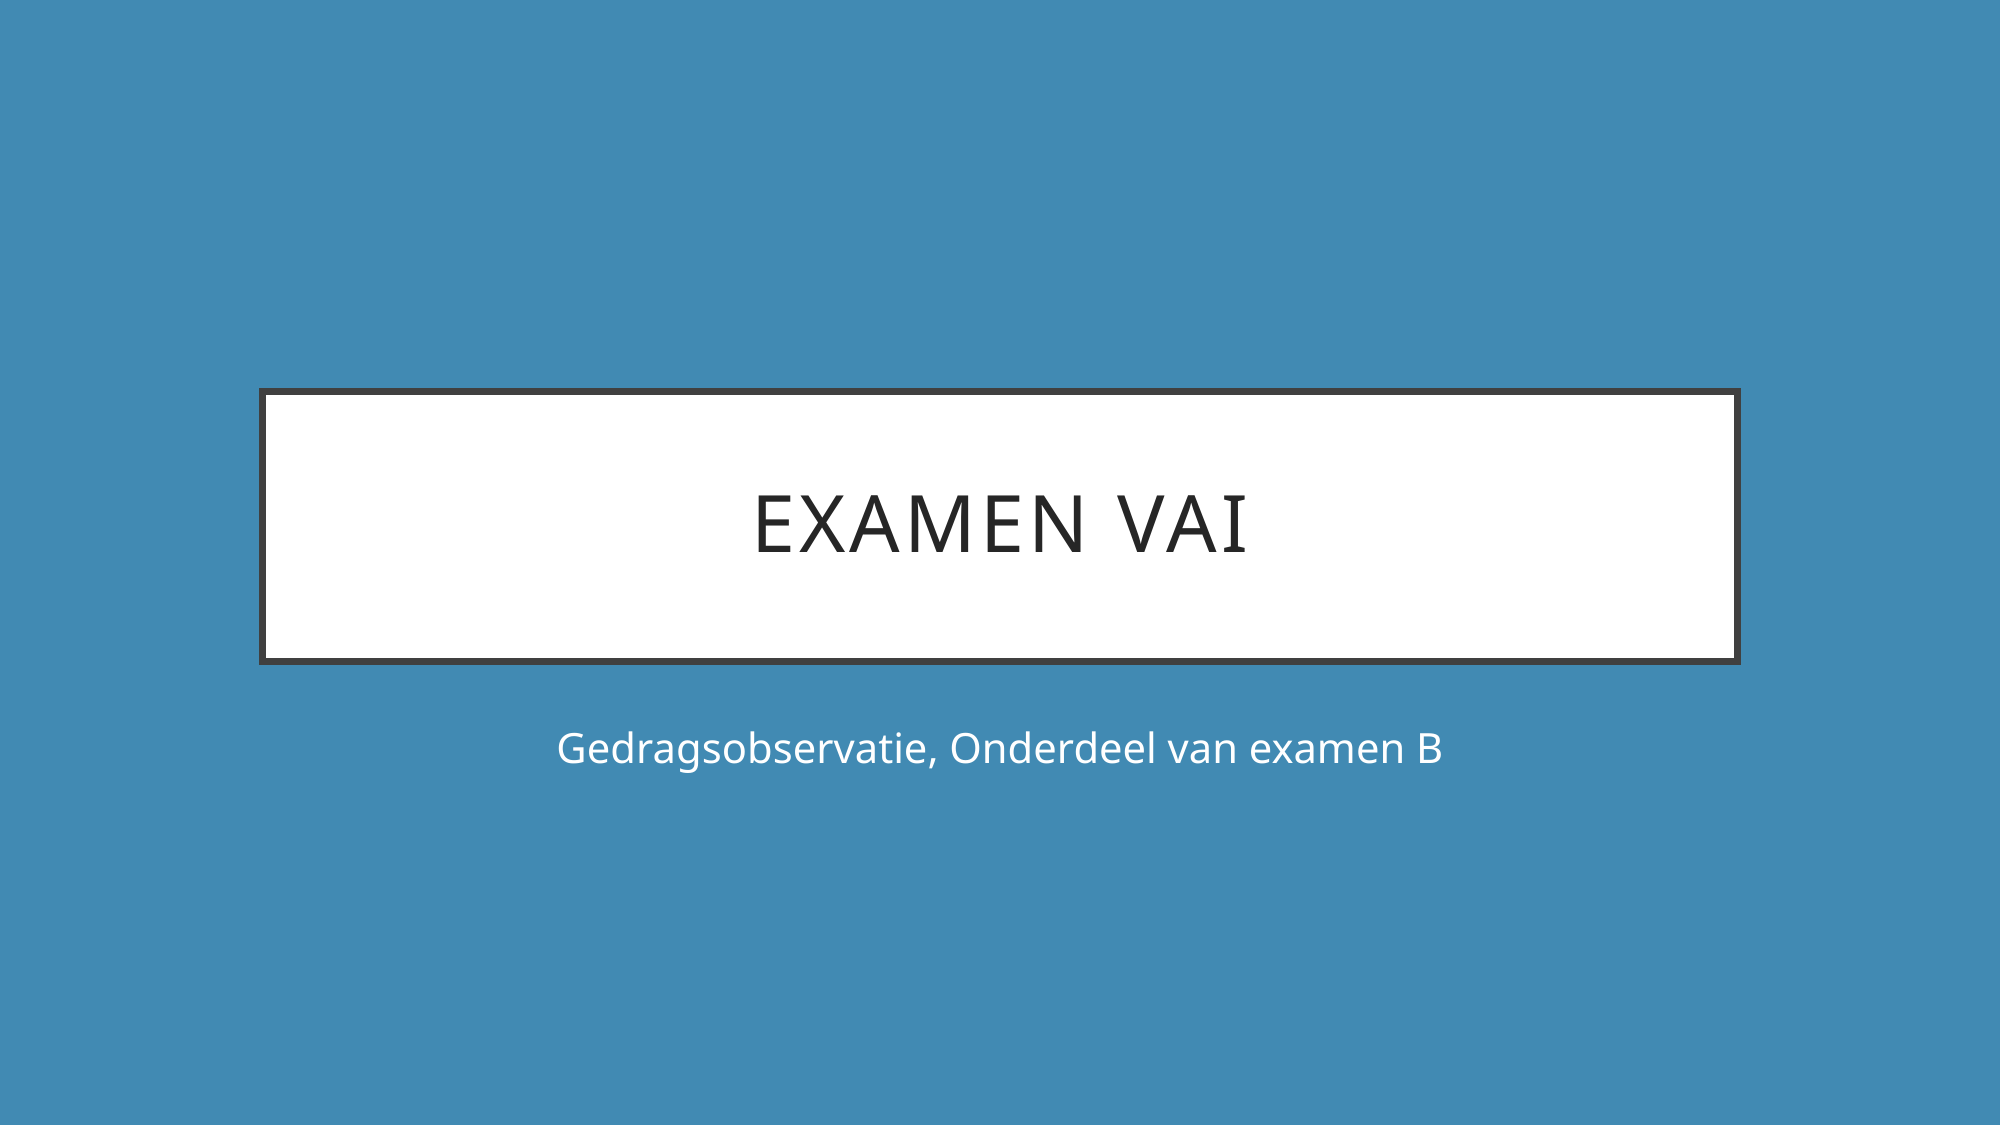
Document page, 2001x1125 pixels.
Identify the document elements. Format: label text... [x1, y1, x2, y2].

subtitle Gedragsobservatie, Onderdeel van examen B [442, 713, 1558, 918]
title Examen VAI [259, 388, 1741, 665]
